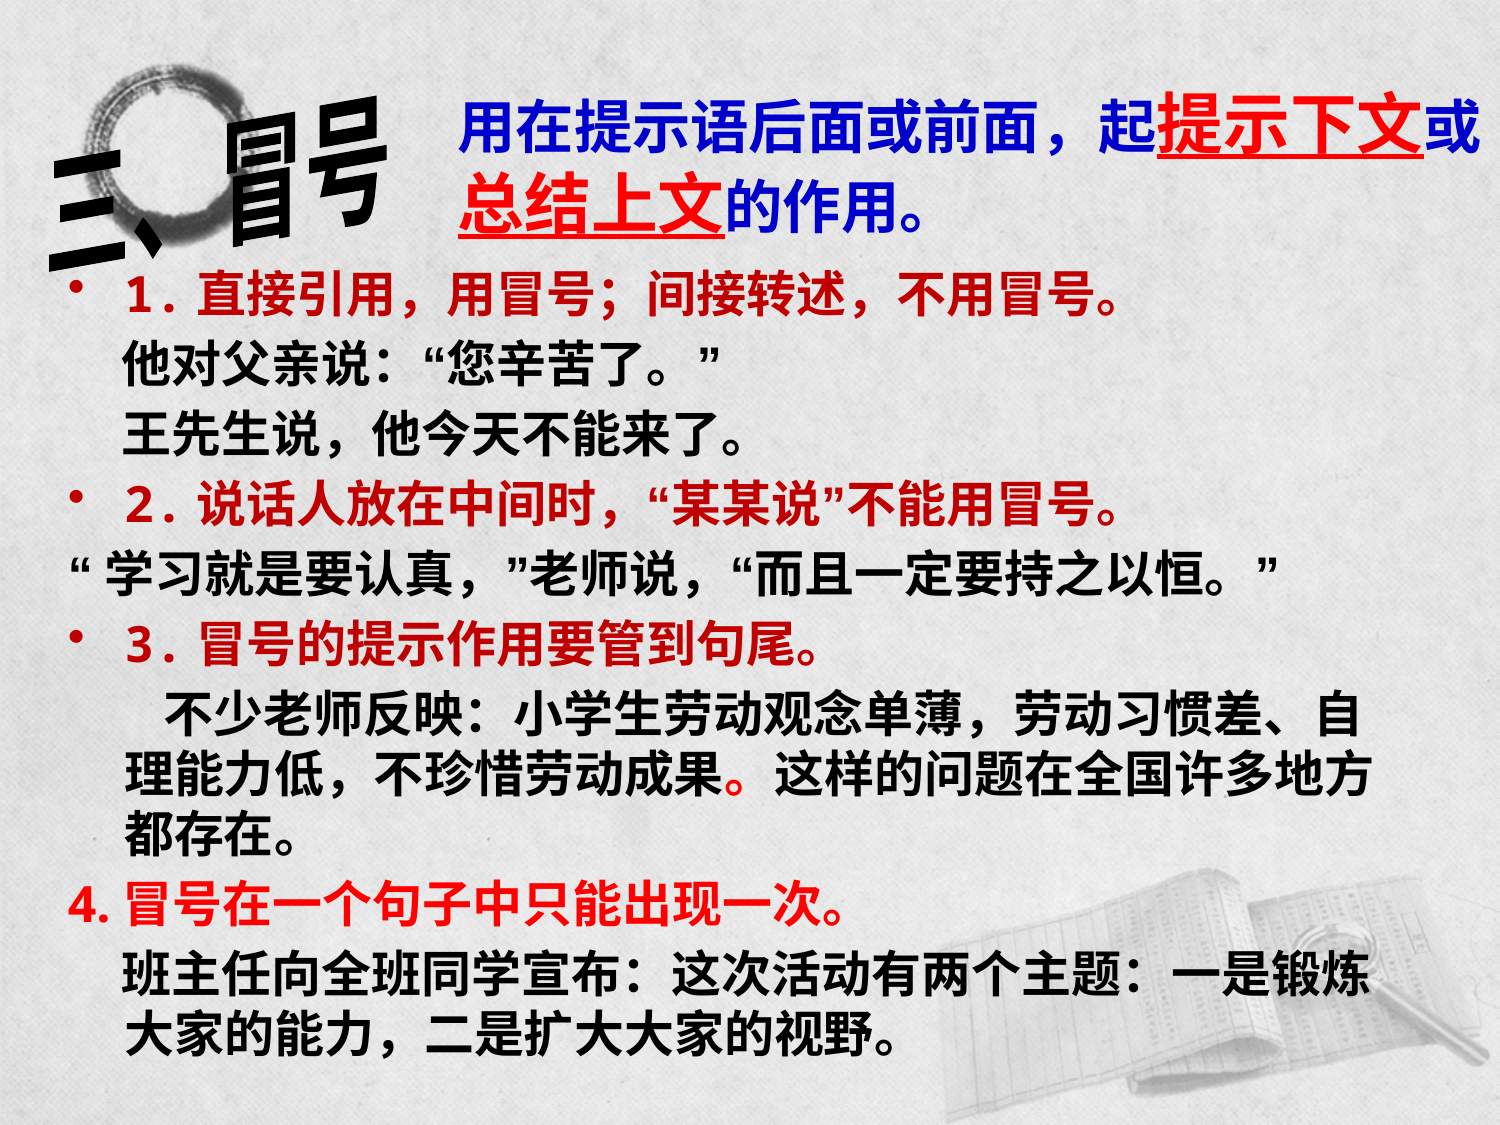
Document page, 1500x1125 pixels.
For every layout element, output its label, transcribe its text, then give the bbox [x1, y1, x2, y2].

text_box 用在提示语后面或前面，起提示下文或总结上文的作用。 [442, 93, 1500, 301]
picture [0, 0, 1500, 1125]
list 1.直接引用，用冒号；间接转述，不用冒号。 他对父亲说：“您辛苦了。” 王先生说，他今天不能来了。 2.说话人放在中间时，“某某说”不能用冒号。 “学习就是要认真，”老师说，“而且一定要持之以恒。” 3.冒号的提示作用要管到句尾。 不少老师反映：小学生劳动观念单薄，劳动习惯差、自理能力低，不珍惜劳动成果。这样的问题在全国许多地方都存在。 4.冒号在一个句子中只能出现一次。 班主任向全班同学宣布：这次活动有两个主题：一是锻炼大家的能力，二是扩大大家的视野。 [52, 254, 1404, 982]
text_box [386, 70, 1425, 258]
